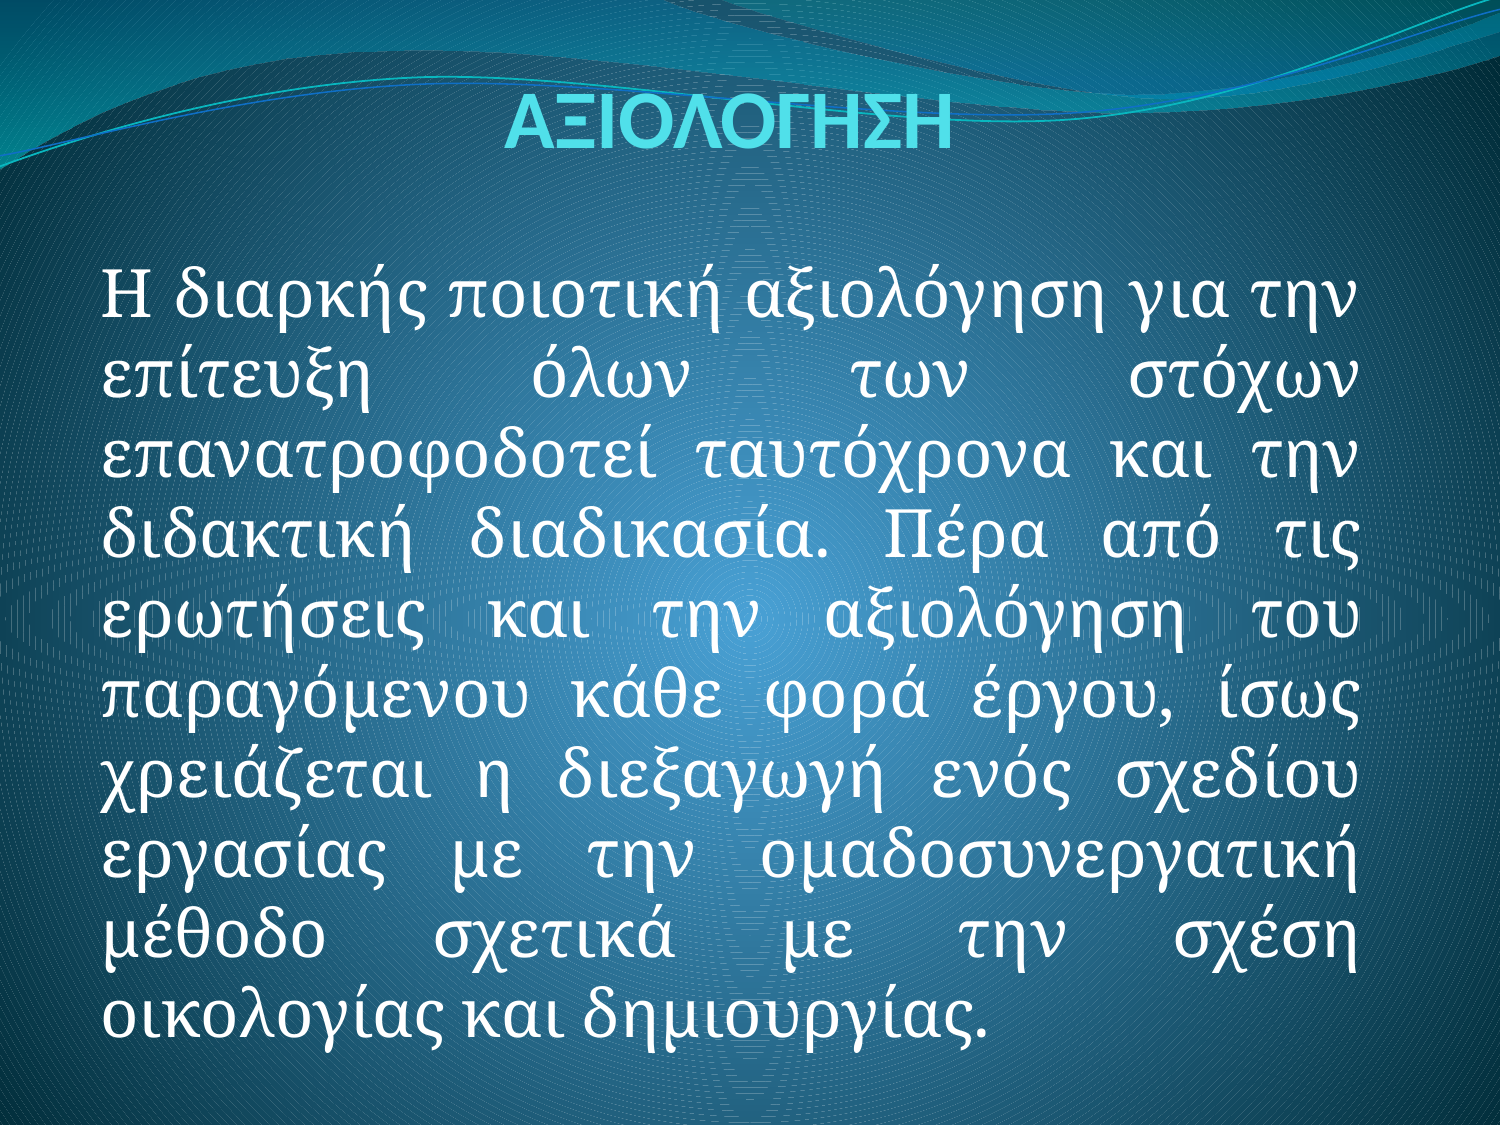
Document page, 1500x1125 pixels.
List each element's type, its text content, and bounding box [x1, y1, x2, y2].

title ΑΞΙΟΛΟΓΗΣΗ [87, 19, 1376, 166]
text_box Η διαρκής ποιοτική αξιολόγηση για την επίτευξη όλων των στόχων επανατροφοδοτεί ταυτόχρονα και την διδακτική διαδικασία. Πέρα από τις ερωτήσεις και την αξιολόγηση του παραγόμενου κάθε φορά έργου, ίσως χρειάζεται η διεξαγωγή ενός σχεδίου εργασίας με την ομαδοσυνεργατική μέθοδο σχετικά με την σχέση οικολογίας και δημιουργίας. [100, 243, 1366, 609]
text_box [100, 609, 1389, 882]
